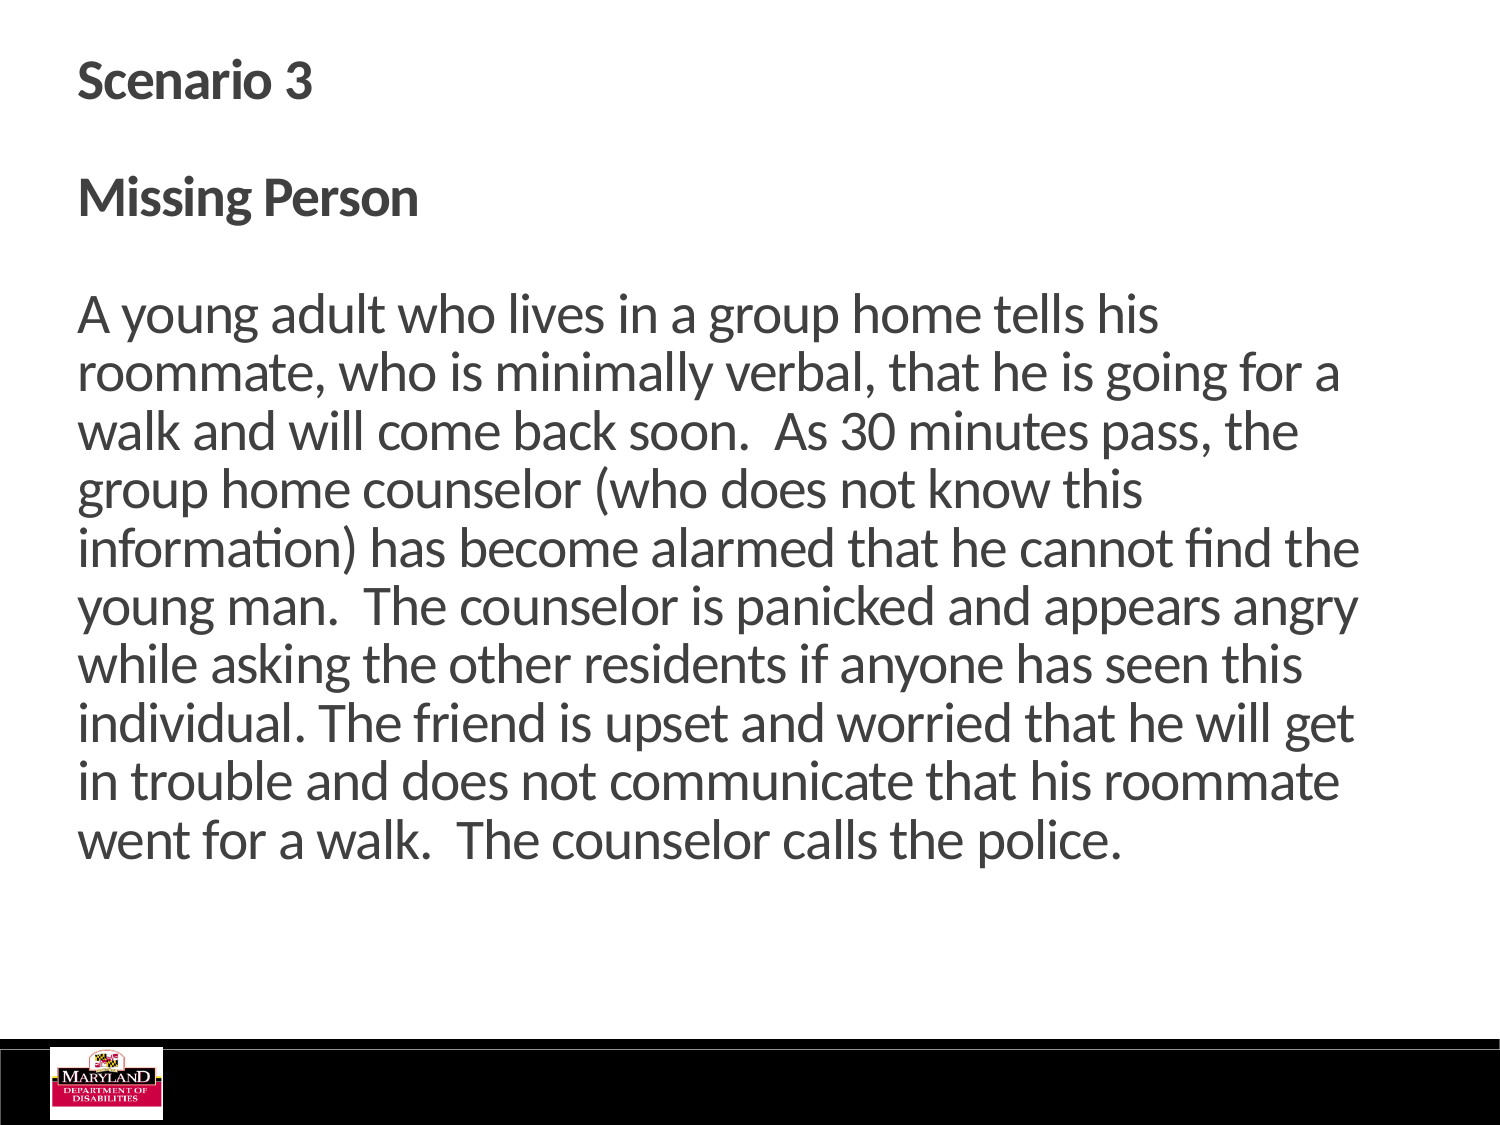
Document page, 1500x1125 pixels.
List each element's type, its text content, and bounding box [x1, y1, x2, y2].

title Scenario 3 Missing Person A young adult who lives in a group home tells his roommate, who is minimally verbal, that he is going for a walk and will come back soon. As 30 minutes pass, the group home counselor (who does not know this information) has become alarmed that he cannot find the young man. The counselor is panicked and appears angry while asking the other residents if anyone has seen this individual. The friend is upset and worried that he will get in trouble and does not communicate that his roommate went for a walk. The counselor calls the police. [62, 45, 1413, 1000]
picture [50, 1047, 163, 1120]
